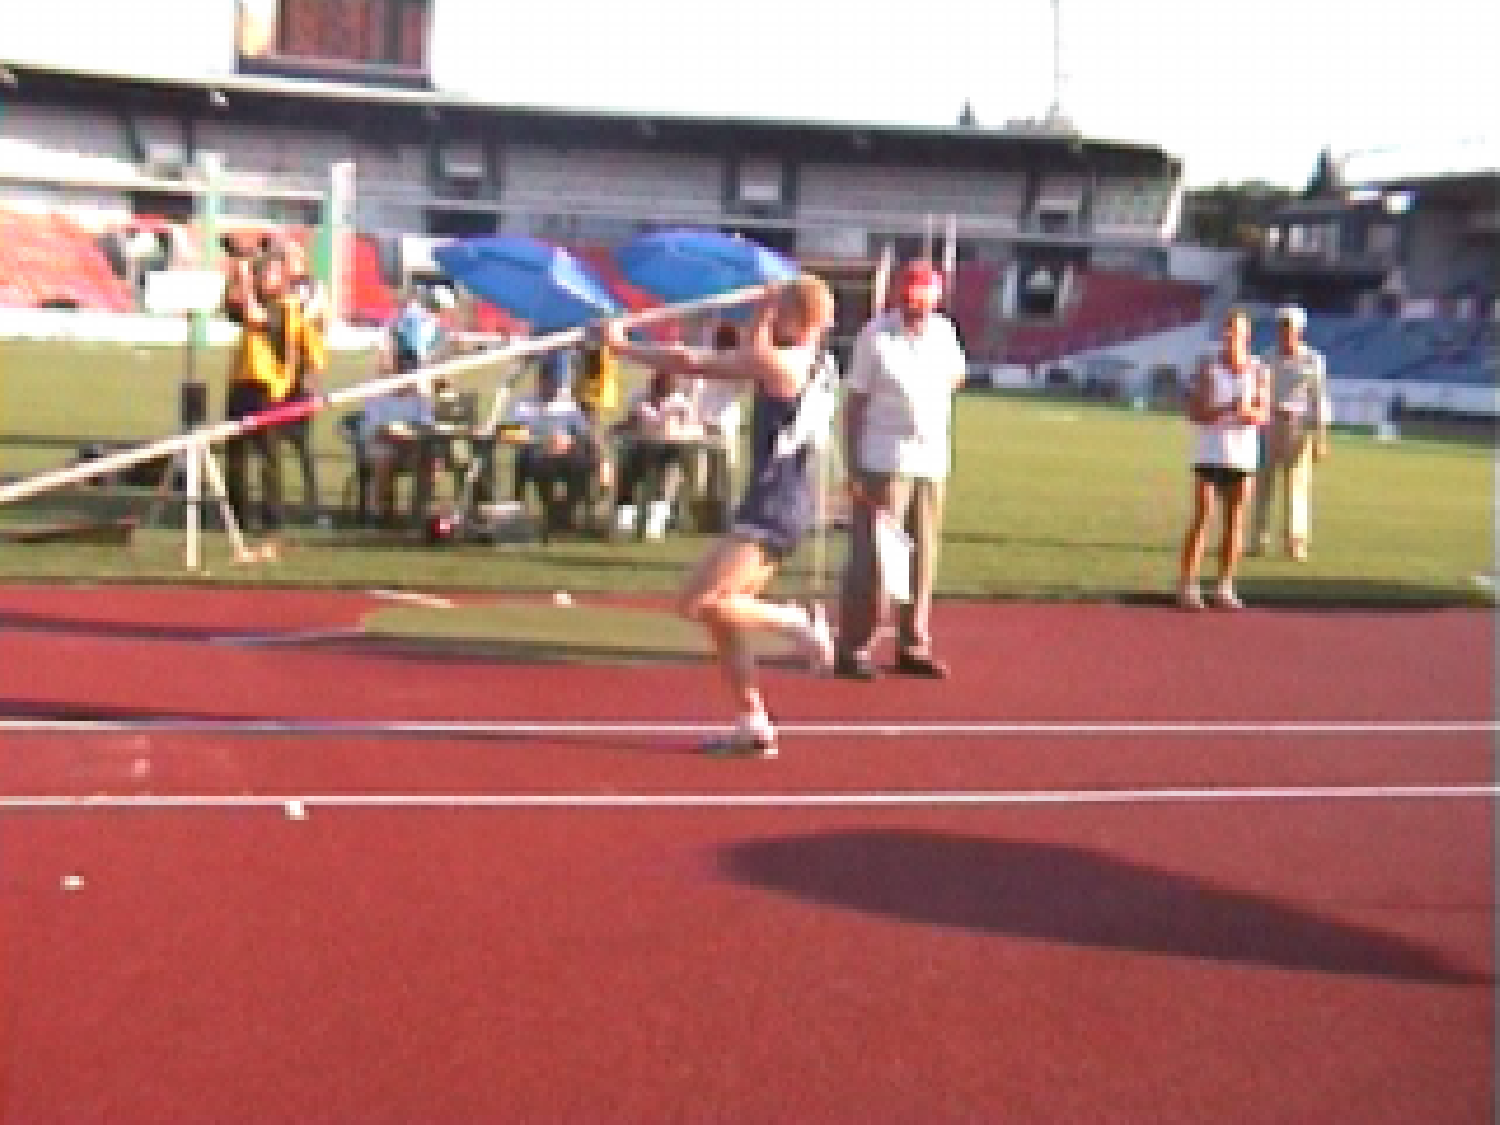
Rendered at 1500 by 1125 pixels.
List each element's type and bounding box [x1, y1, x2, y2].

list [0, 0, 1500, 1125]
